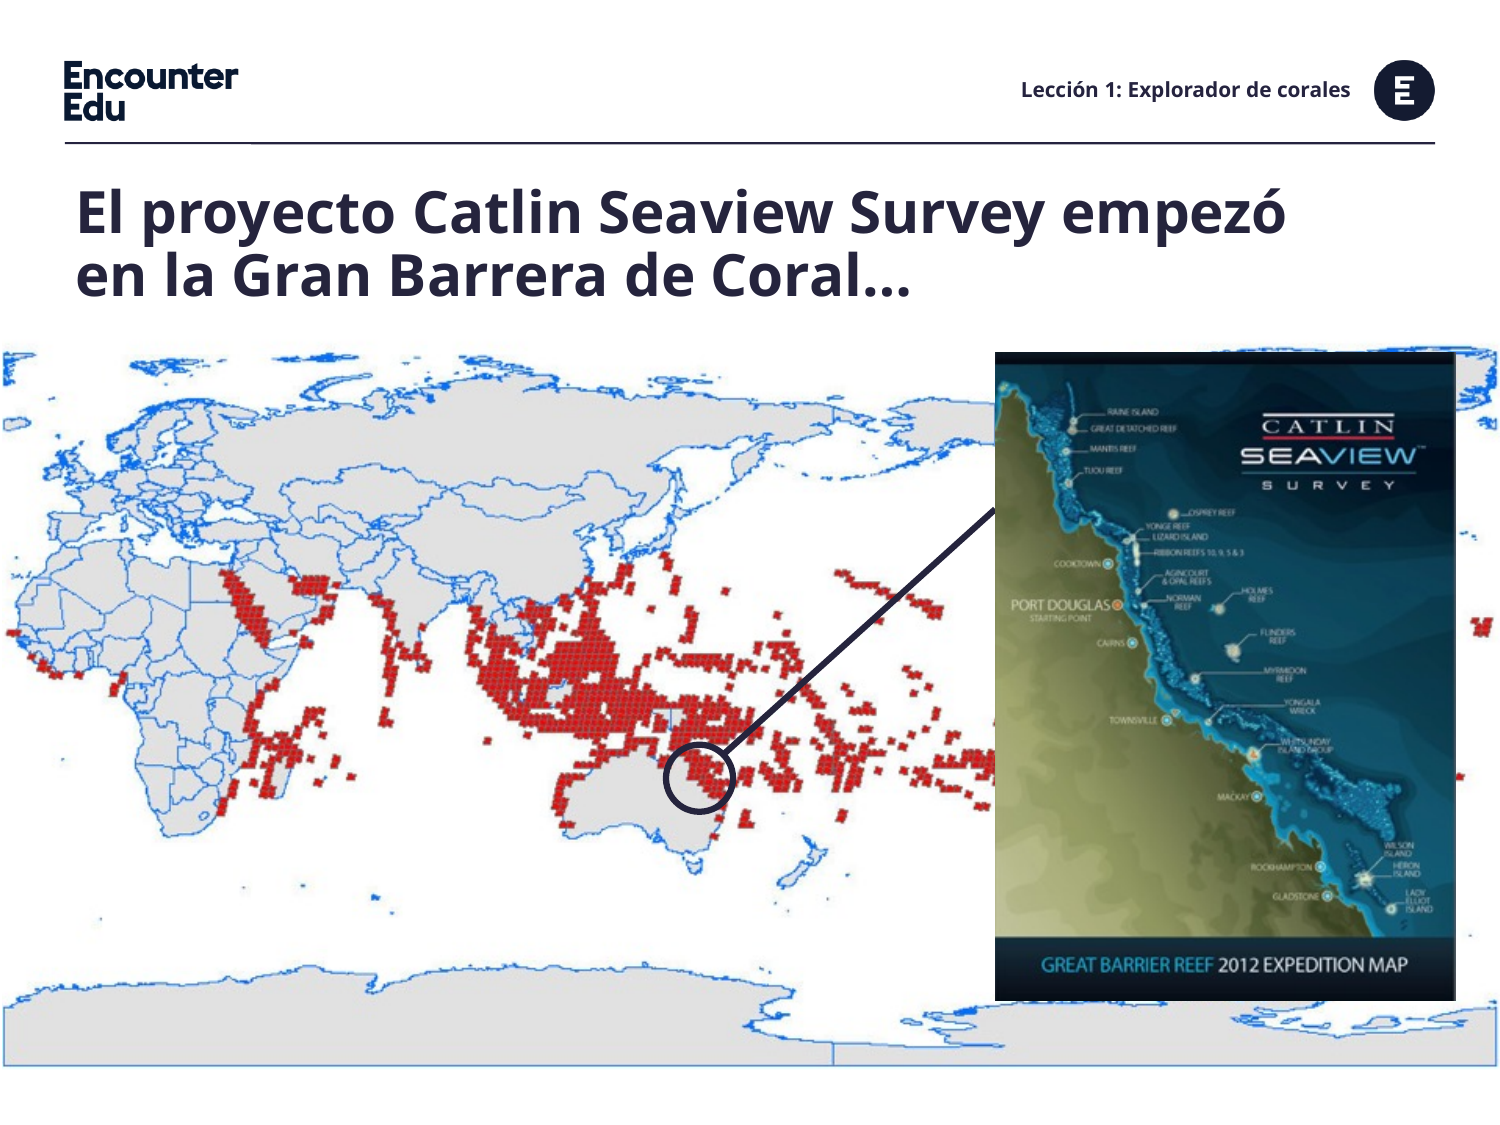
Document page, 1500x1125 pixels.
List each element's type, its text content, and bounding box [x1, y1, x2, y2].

picture [60, 59, 243, 122]
picture [2, 292, 1500, 1120]
text_box El proyecto Catlin Seaview Survey empezó en la Gran Barrera de Coral… [67, 203, 1353, 288]
title Lección 1: Explorador de corales [749, 67, 1359, 114]
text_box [723, 508, 994, 755]
picture [1372, 58, 1436, 122]
